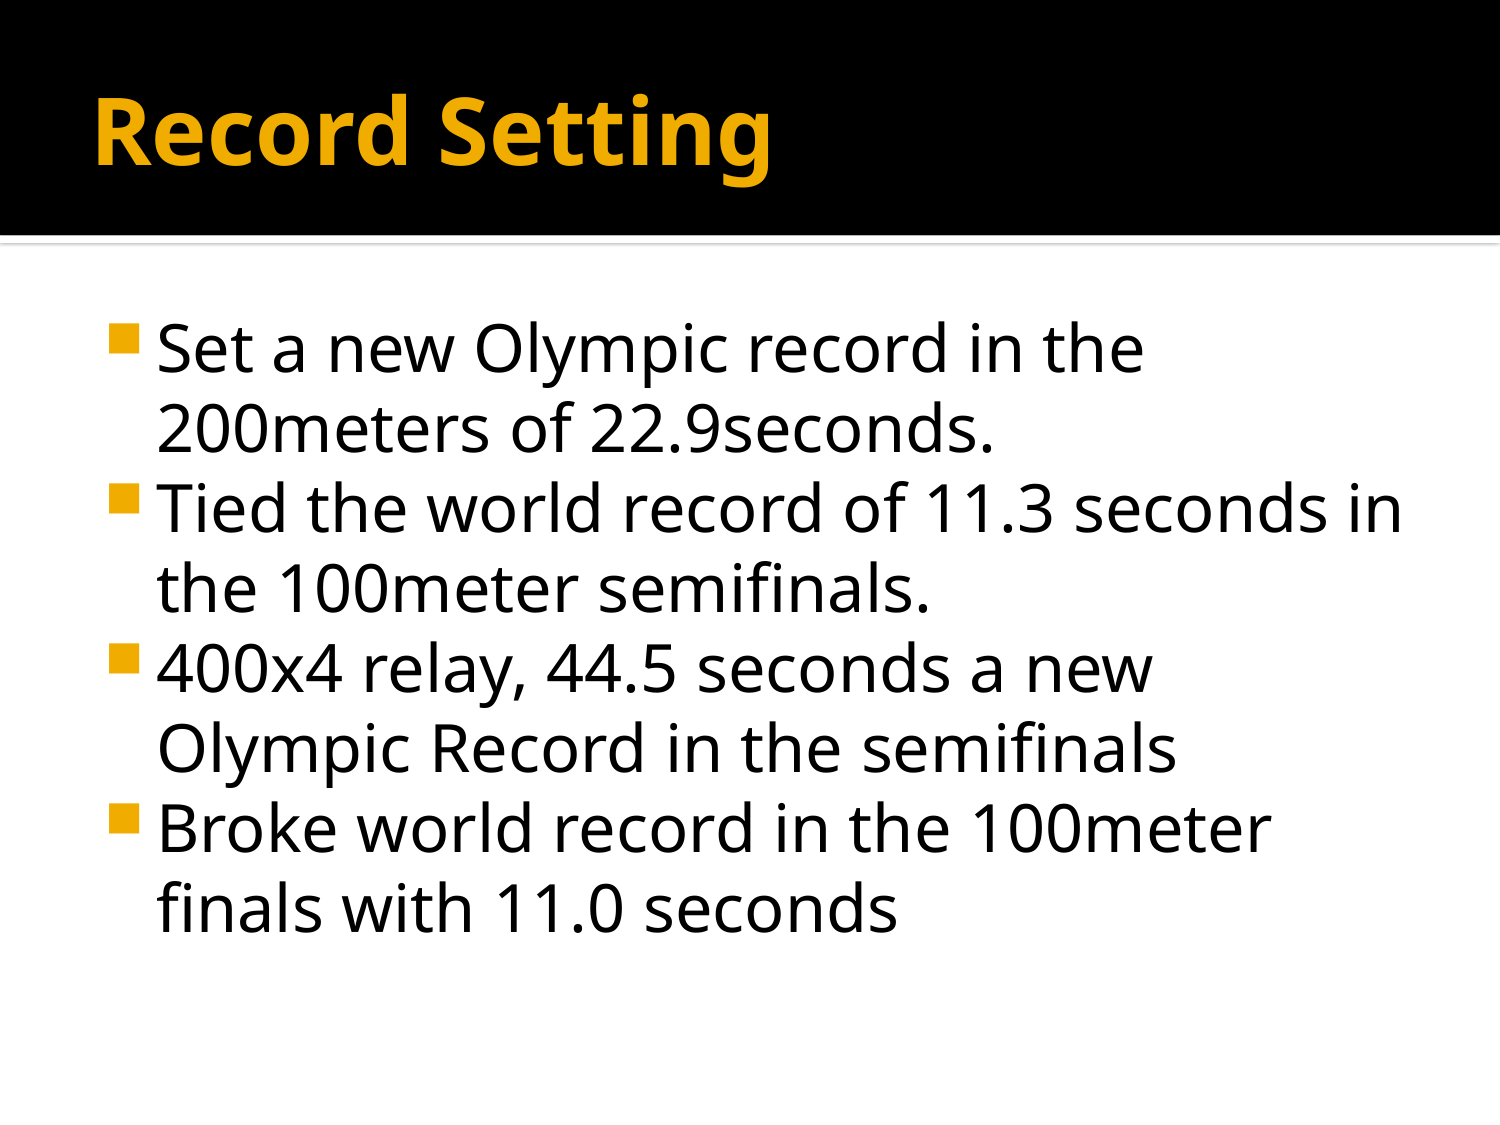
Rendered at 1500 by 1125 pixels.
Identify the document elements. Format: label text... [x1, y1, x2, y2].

list Set a new Olympic record in the 200meters of 22.9seconds. Tied the world record of 11.3 seconds in the 100meter semifinals. 400x4 relay, 44.5 seconds a new Olympic Record in the semifinals Broke world record in the 100meter finals with 11.0 seconds [75, 291, 1425, 1050]
title Record Setting [75, 25, 1425, 231]
